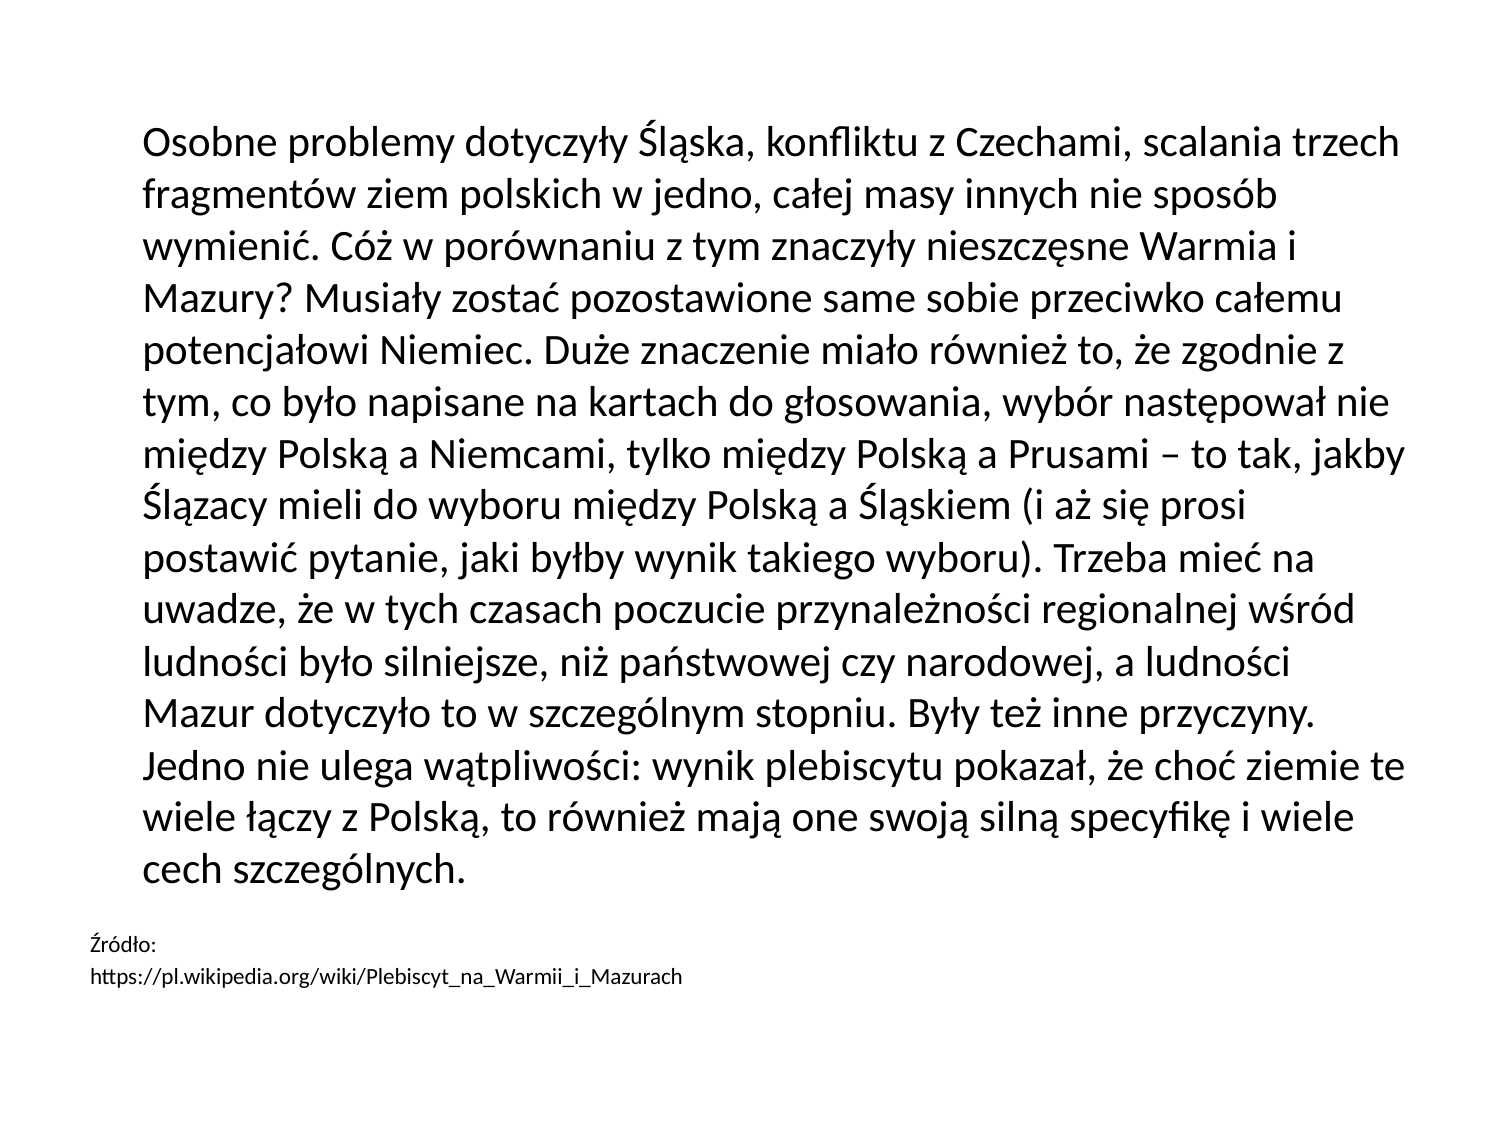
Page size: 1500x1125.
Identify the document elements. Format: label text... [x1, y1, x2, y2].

list Osobne problemy dotyczyły Śląska, konfliktu z Czechami, scalania trzech fragmentów ziem polskich w jedno, całej masy innych nie sposób wymienić. Cóż w porównaniu z tym znaczyły nieszczęsne Warmia i Mazury? Musiały zostać pozostawione same sobie przeciwko całemu potencjałowi Niemiec. Duże znaczenie miało również to, że zgodnie z tym, co było napisane na kartach do głosowania, wybór następował nie między Polską a Niemcami, tylko między Polską a Prusami – to tak, jakby Ślązacy mieli do wyboru między Polską a Śląskiem (i aż się prosi postawić pytanie, jaki byłby wynik takiego wyboru). Trzeba mieć na uwadze, że w tych czasach poczucie przynależności regionalnej wśród ludności było silniejsze, niż państwowej czy narodowej, a ludności Mazur dotyczyło to w szczególnym stopniu. Były też inne przyczyny. Jedno nie ulega wątpliwości: wynik plebiscytu pokazał, że choć ziemie te wiele łączy z Polską, to również mają one swoją silną specyfikę i wiele cech szczególnych. Źródło: https://pl.wikipedia.org/wiki/Plebiscyt_na_Warmii_i_Mazurach [75, 105, 1425, 1005]
